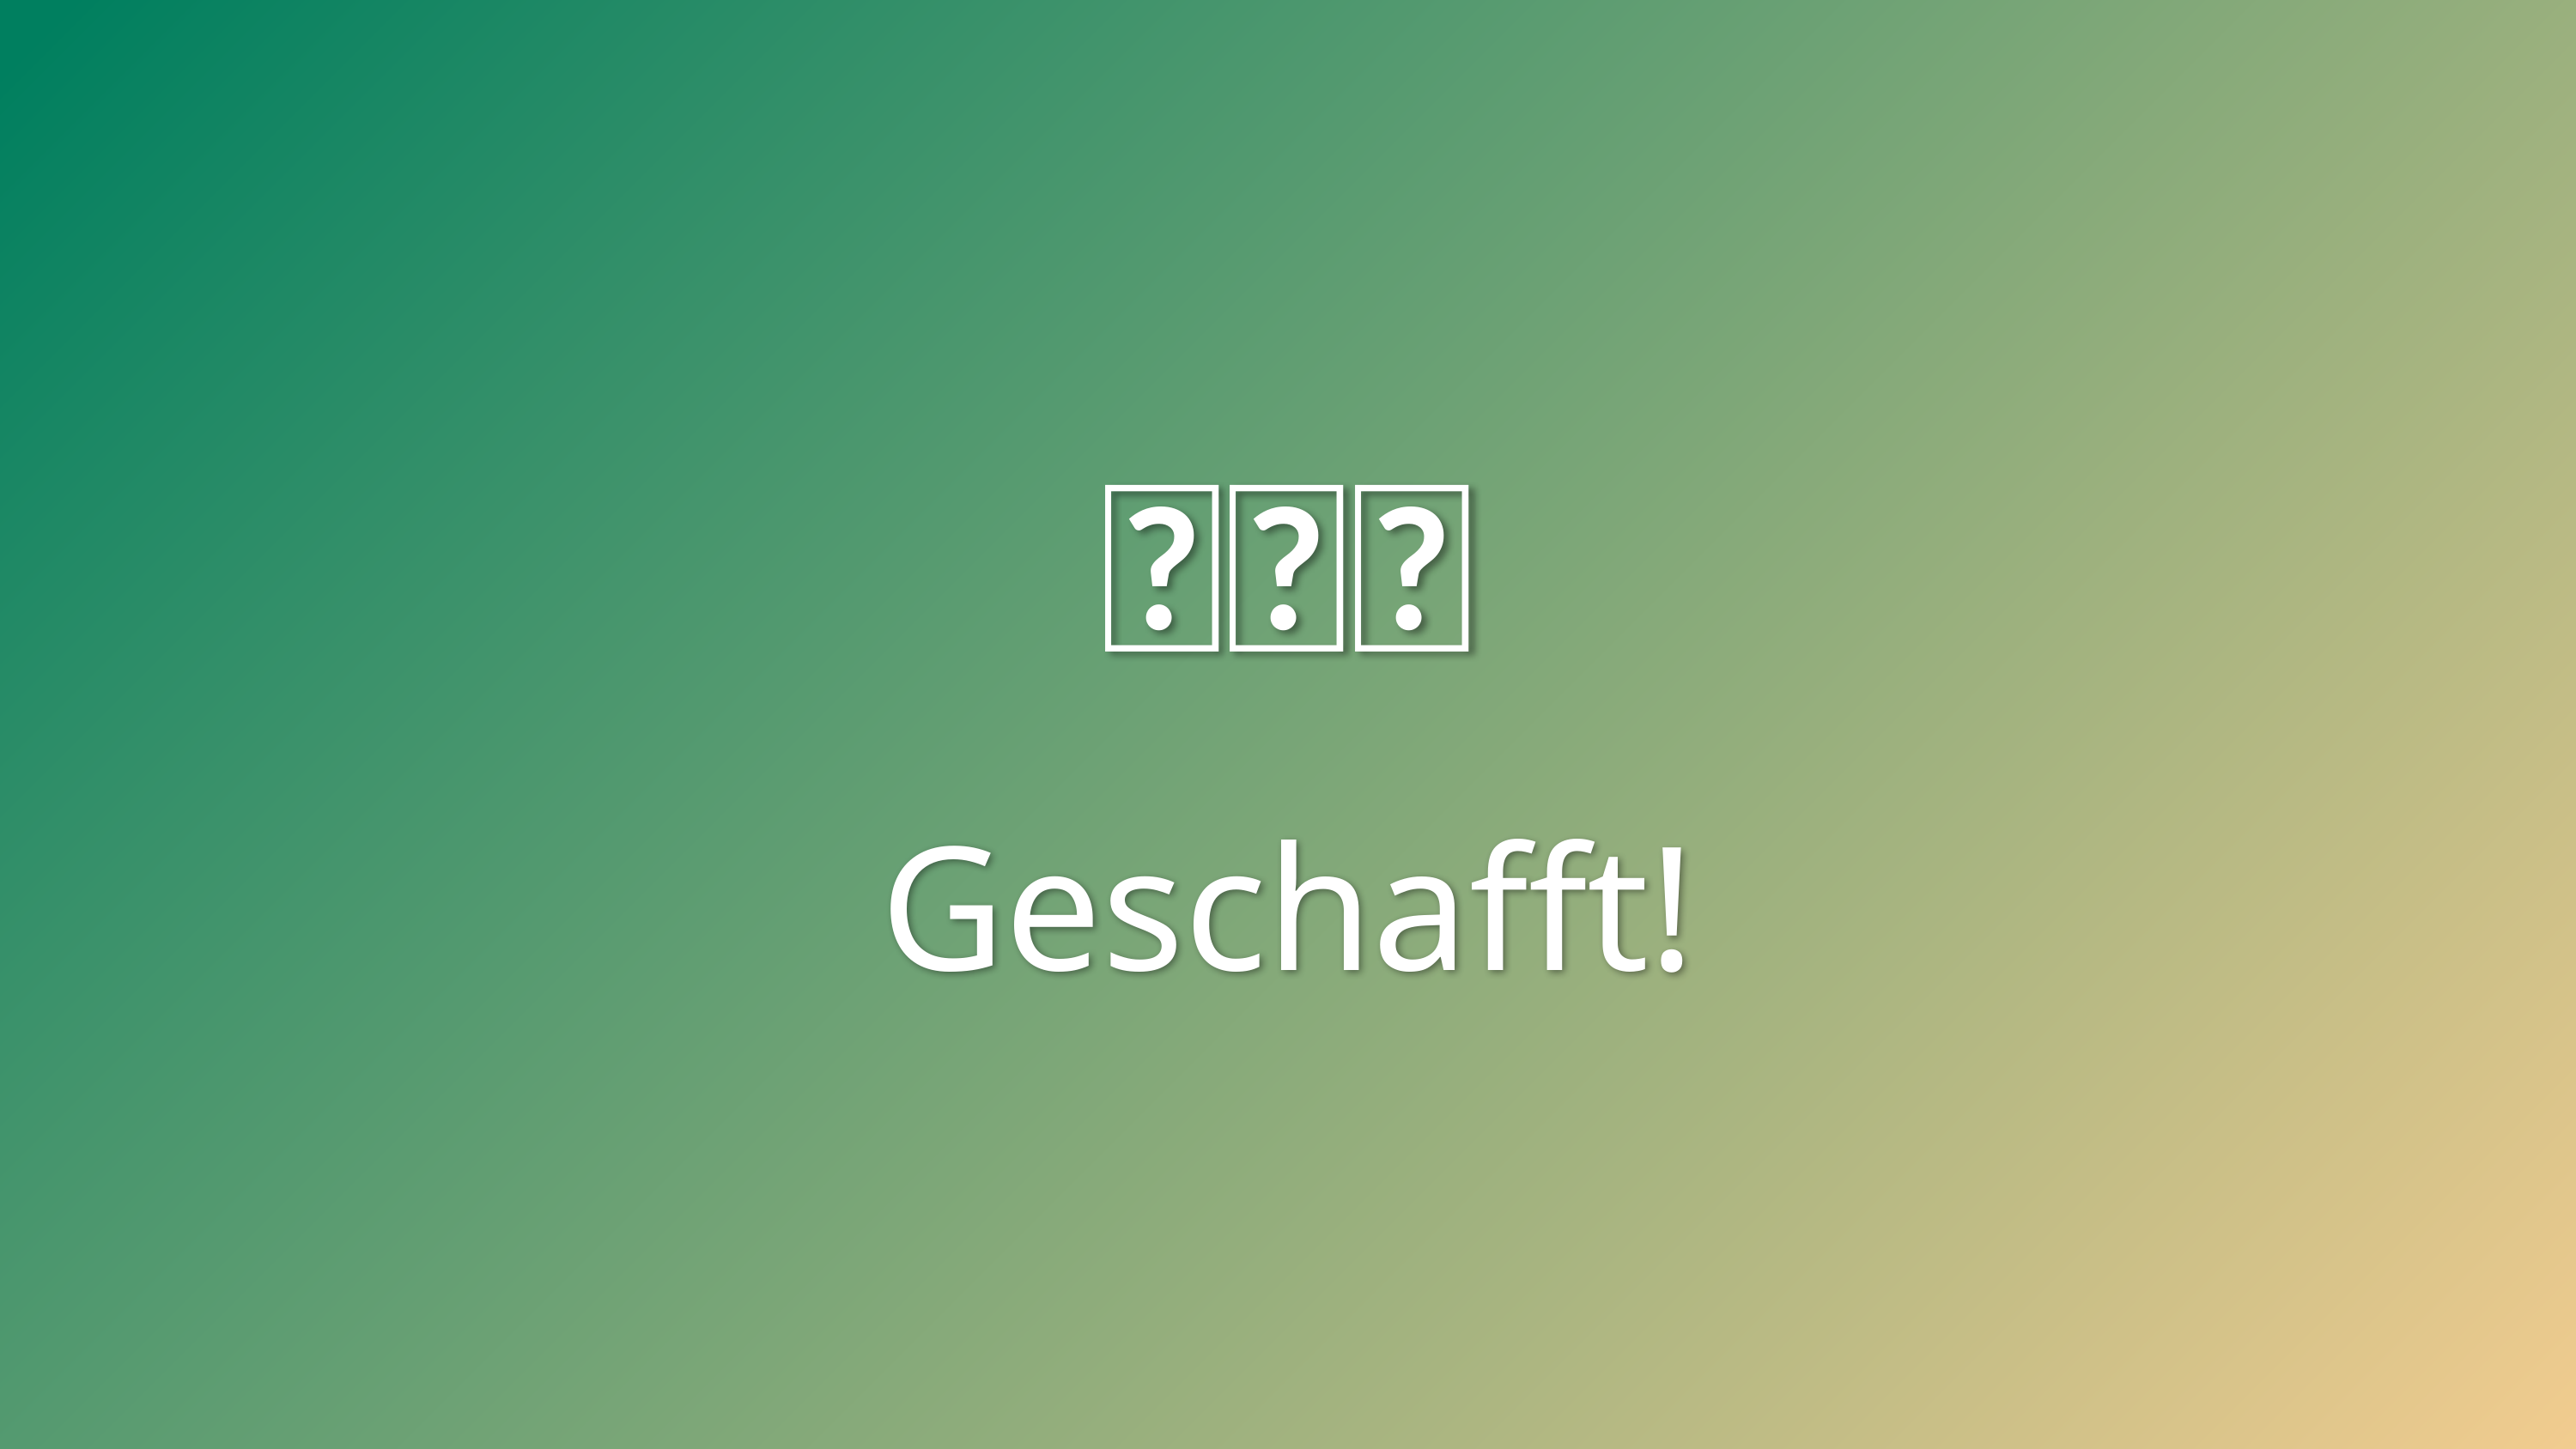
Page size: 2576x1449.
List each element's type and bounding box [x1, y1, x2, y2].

text_box [538, 398, 2038, 1014]
